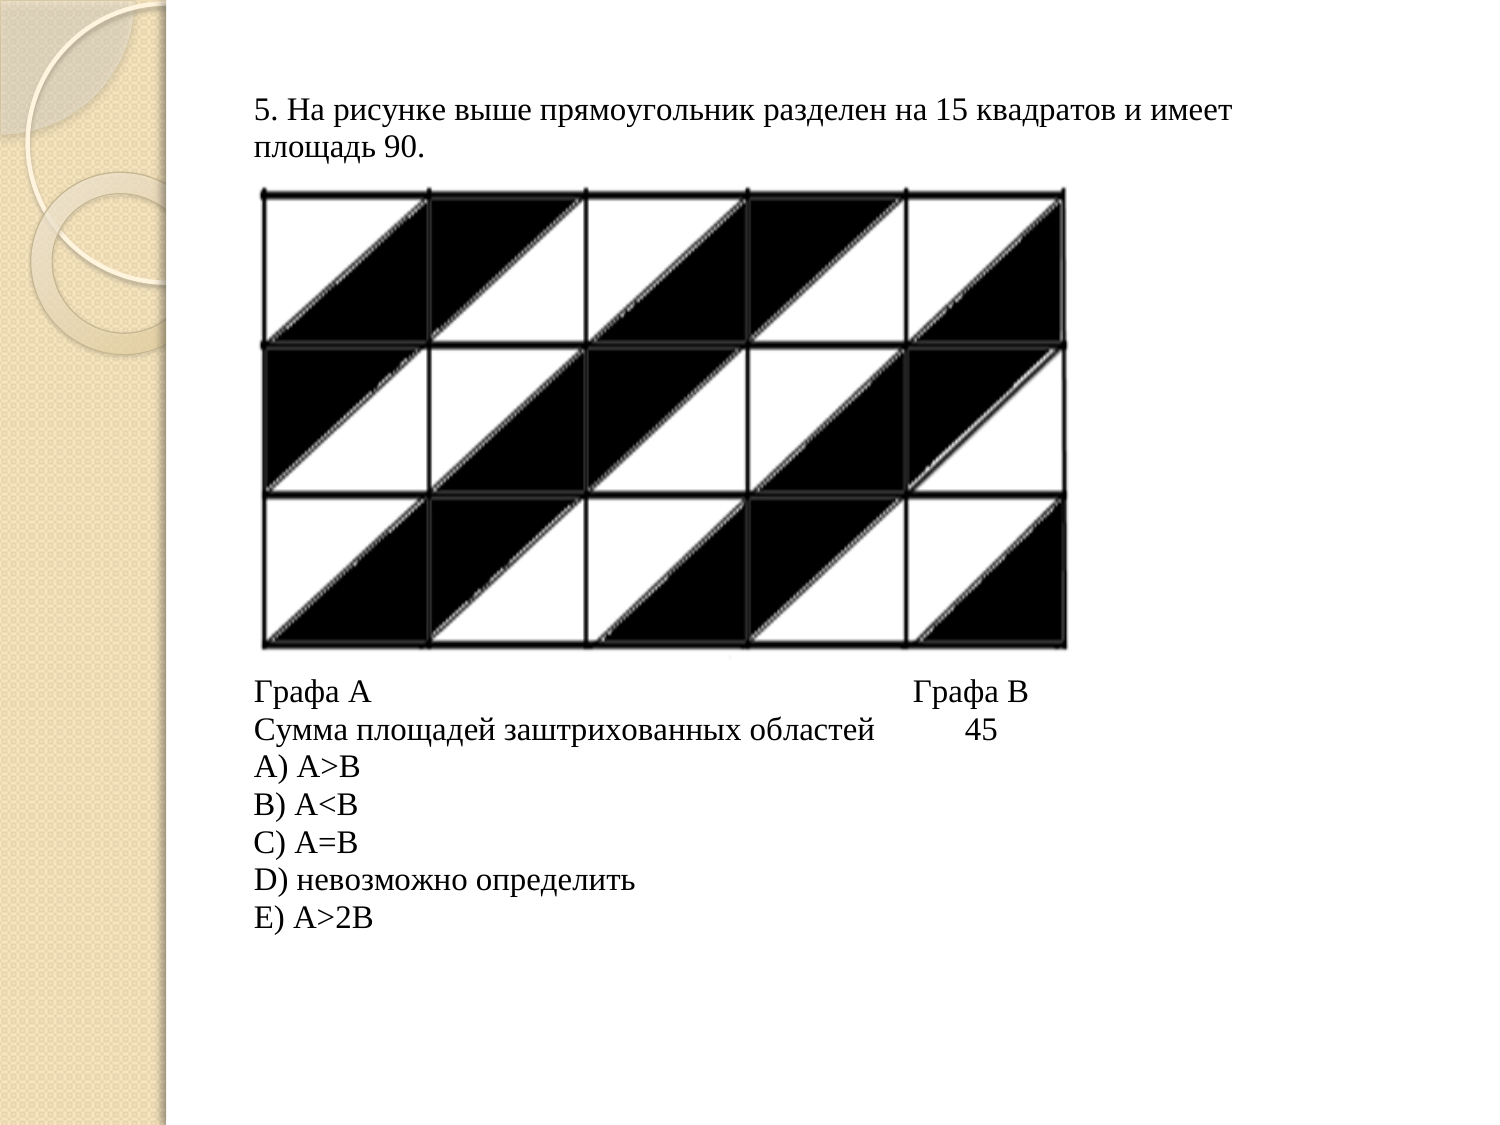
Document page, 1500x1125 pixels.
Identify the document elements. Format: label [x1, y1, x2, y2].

list [253, 89, 1352, 937]
